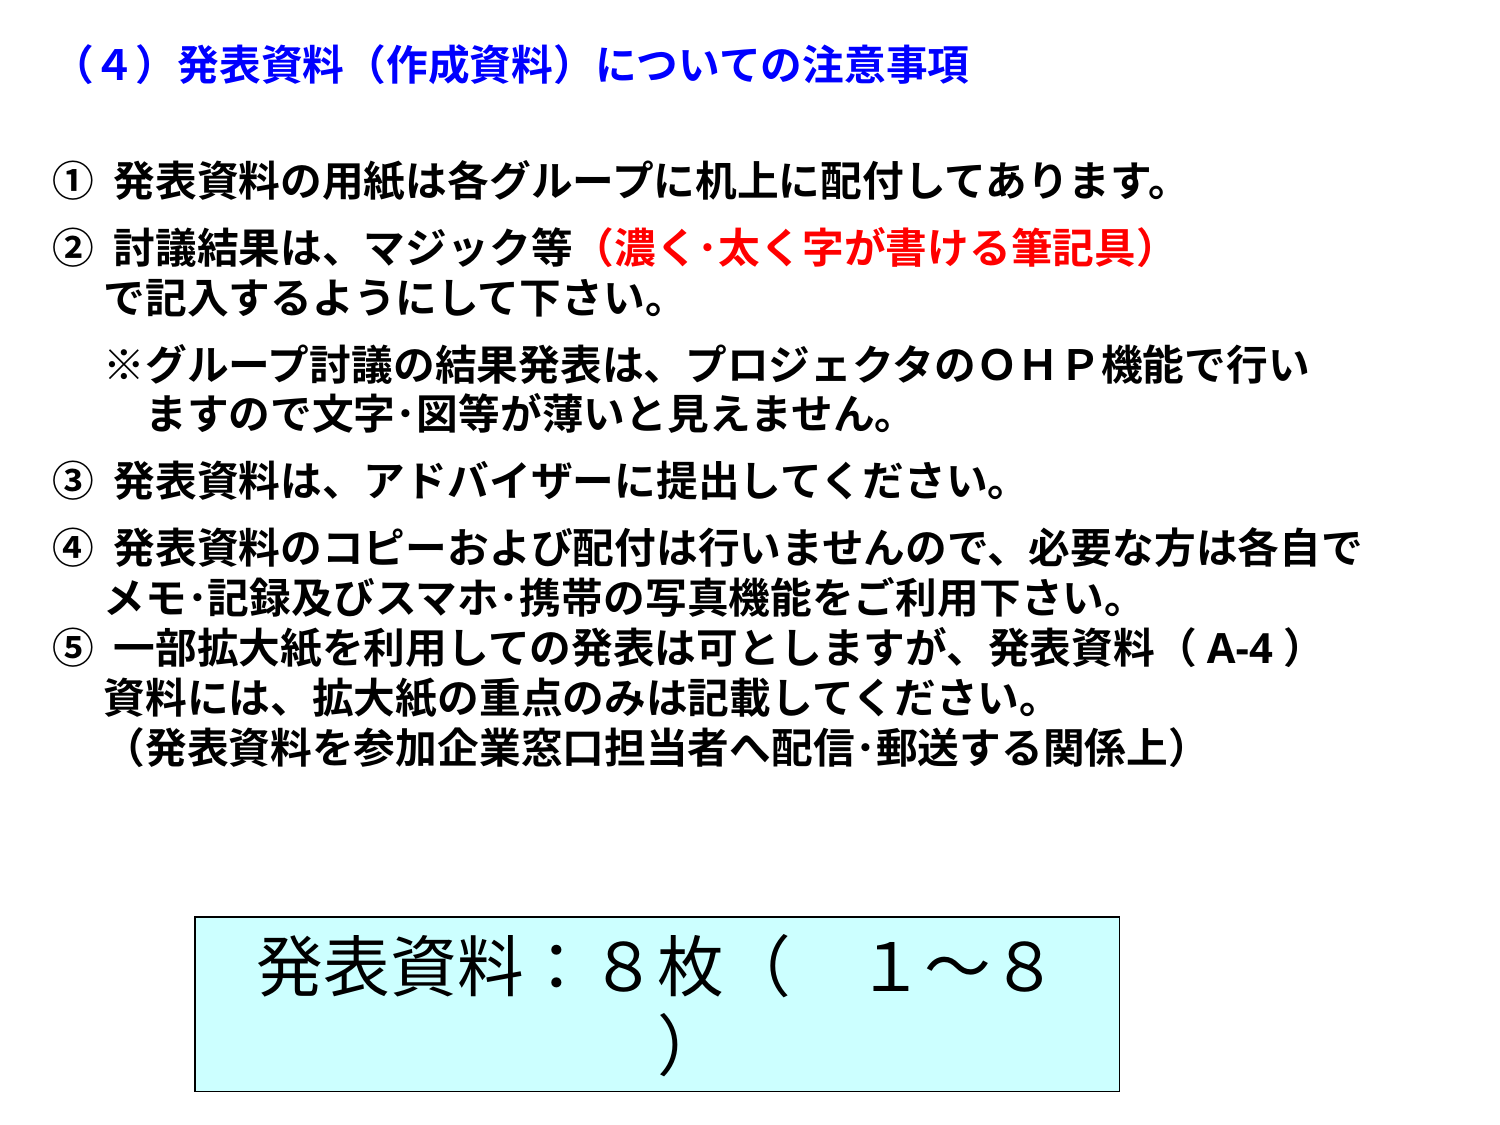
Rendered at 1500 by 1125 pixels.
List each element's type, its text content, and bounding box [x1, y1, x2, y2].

text_box （４）発表資料（作成資料）についての注意事項 ① 発表資料の用紙は各グループに机上に配付してあります。 ② 討議結果は、マジック等（濃く･太く字が書ける筆記具） で記入するようにして下さい。 ※グループ討議の結果発表は、プロジェクタのＯＨＰ機能で行い ますので文字･図等が薄いと見えません。 ③ 発表資料は、アドバイザーに提出してください。 ④ 発表資料のコピーおよび配付は行いませんので、必要な方は各自で メモ･記録及びスマホ･携帯の写真機能をご利用下さい。 ⑤ 一部拡大紙を利用しての発表は可としますが、発表資料（A-4） 資料には、拡大紙の重点のみは記載してください。 （発表資料を参加企業窓口担当者へ配信･郵送する関係上） [37, 30, 1463, 830]
text_box 発表資料：８枚（ １～８ ） [194, 916, 1120, 1092]
